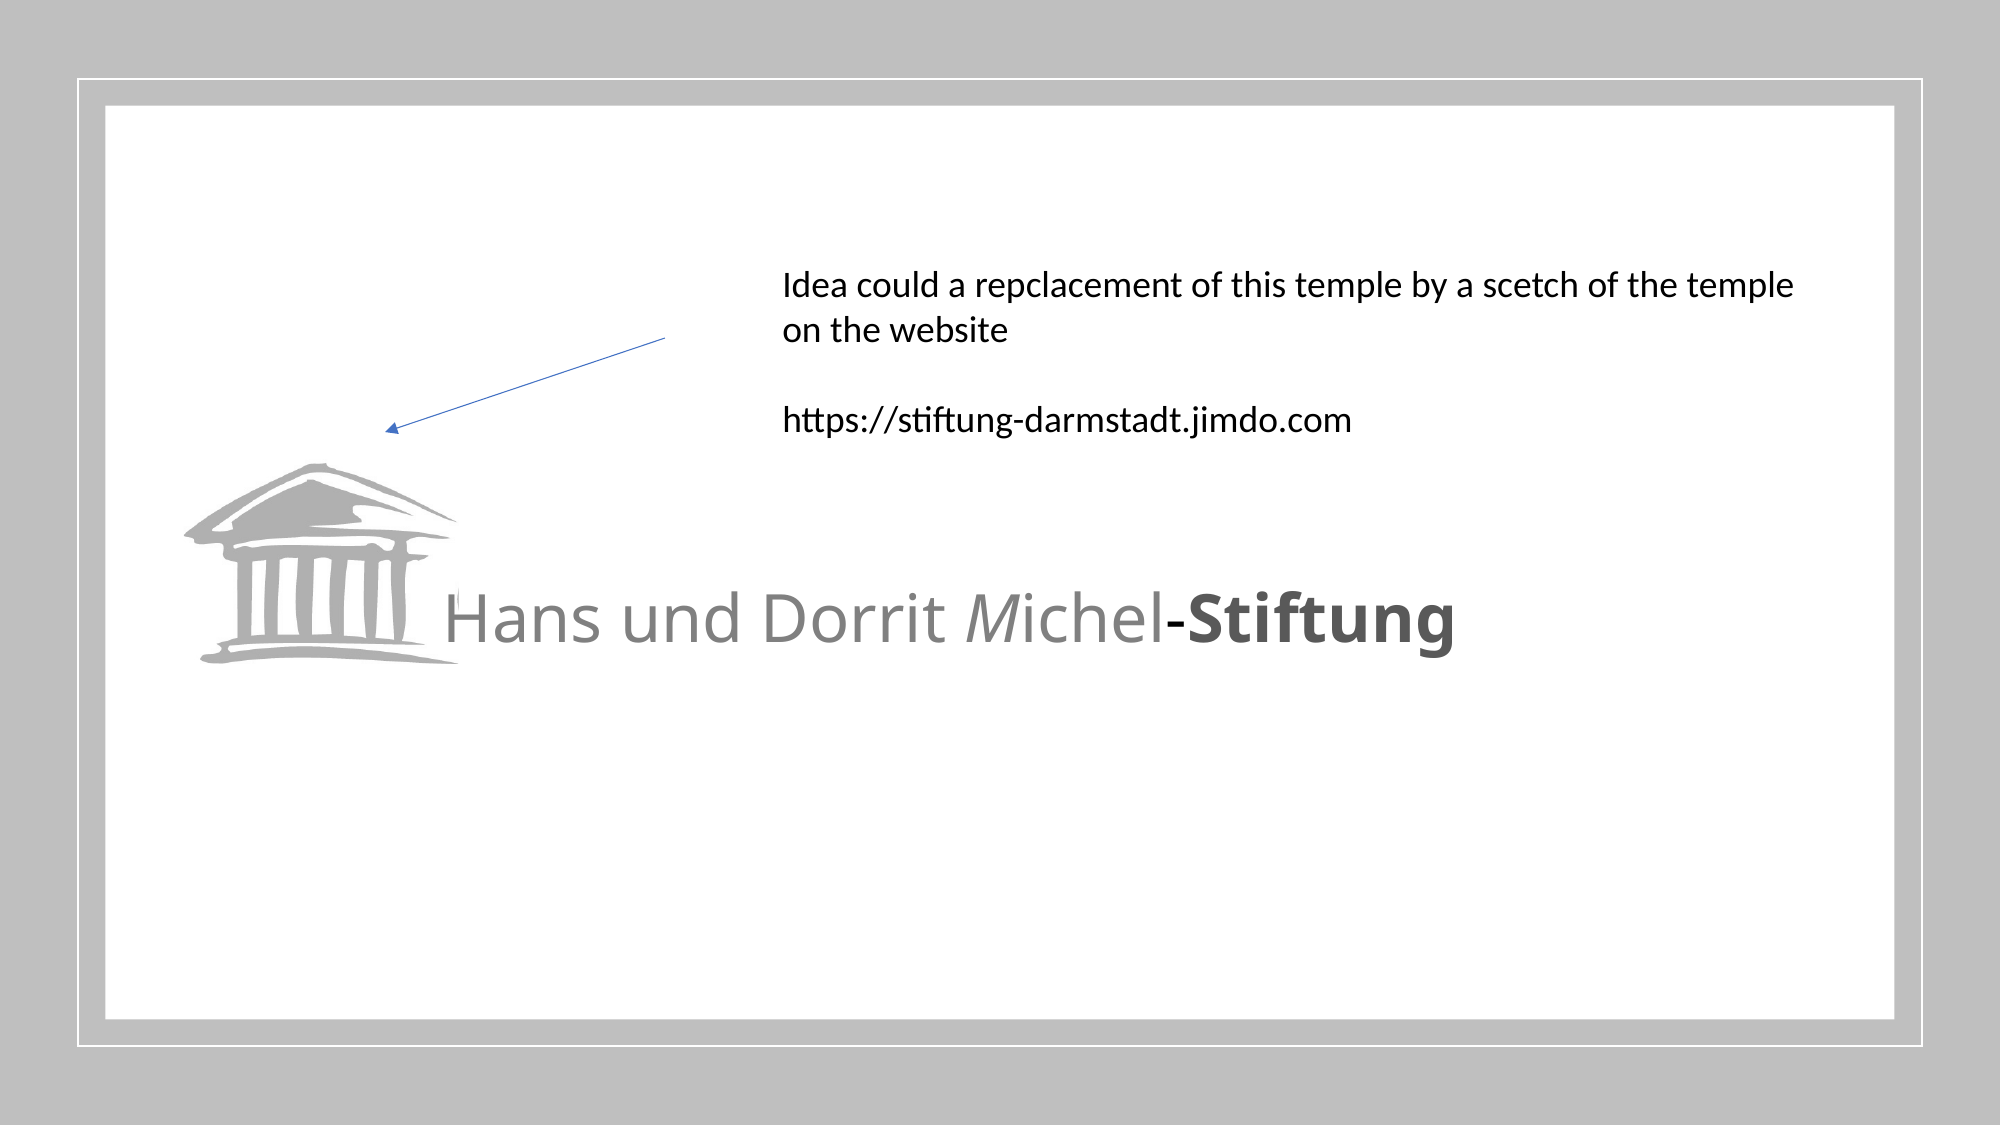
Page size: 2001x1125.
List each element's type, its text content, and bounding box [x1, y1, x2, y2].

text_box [385, 337, 665, 432]
text_box [0, 0, 2000, 1125]
text_box [77, 78, 1923, 1047]
text_box Hans und Dorrit Michel-Stiftung [459, 568, 1473, 663]
picture [183, 459, 459, 664]
text_box Idea could a repclacement of this temple by a scetch of the temple on the website https://stiftung-darmstadt.jimdo.com [767, 252, 1820, 448]
text_box [104, 104, 1895, 1020]
